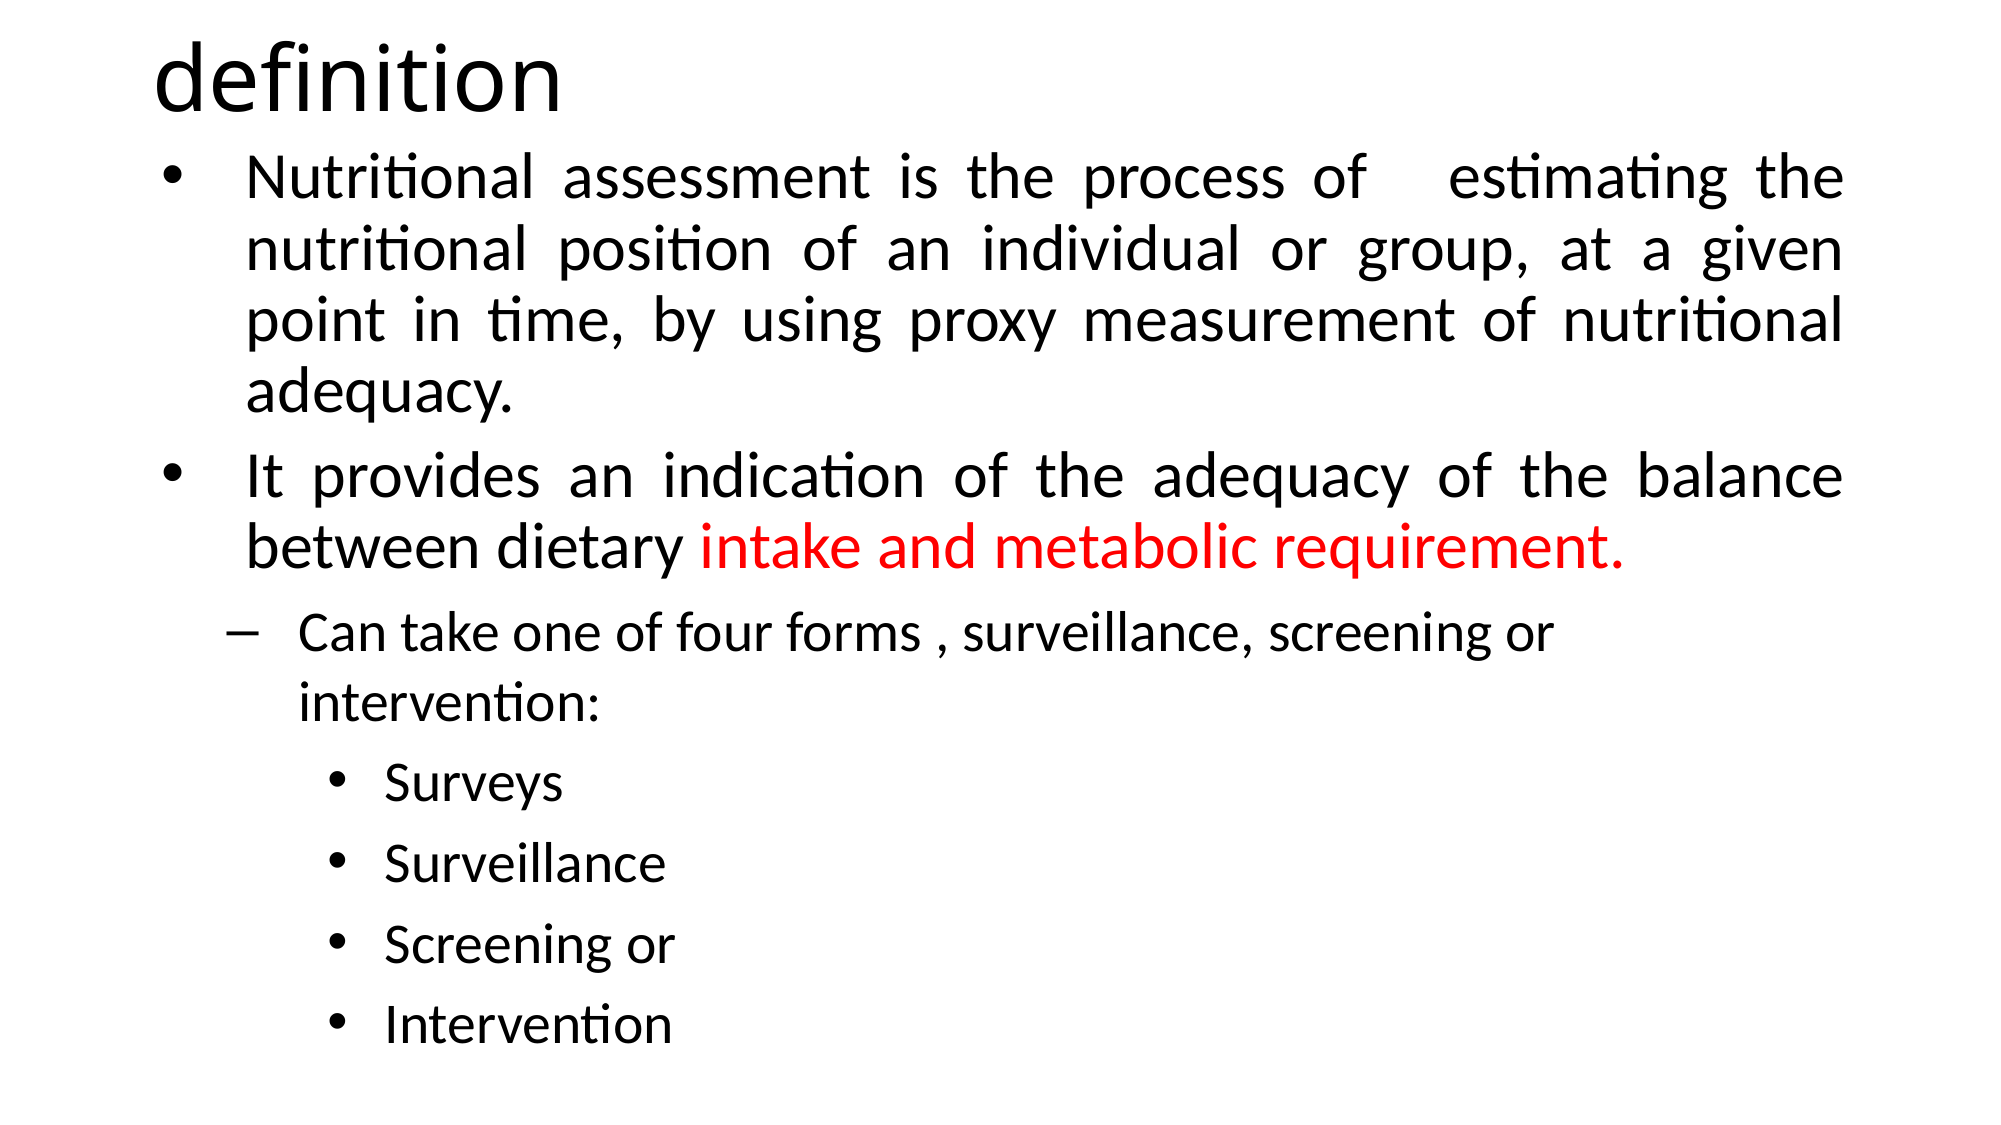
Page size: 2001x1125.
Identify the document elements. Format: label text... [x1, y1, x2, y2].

title definition [137, 0, 1863, 134]
list Nutritional assessment is the process of estimating the nutritional position of an individual or group, at a given point in time, by using proxy measurement of nutritional adequacy. It provides an indication of the adequacy of the balance between dietary intake and metabolic requirement. Can take one of four forms , surveillance, screening or intervention: Surveys Surveillance Screening or Intervention [137, 134, 1863, 1064]
